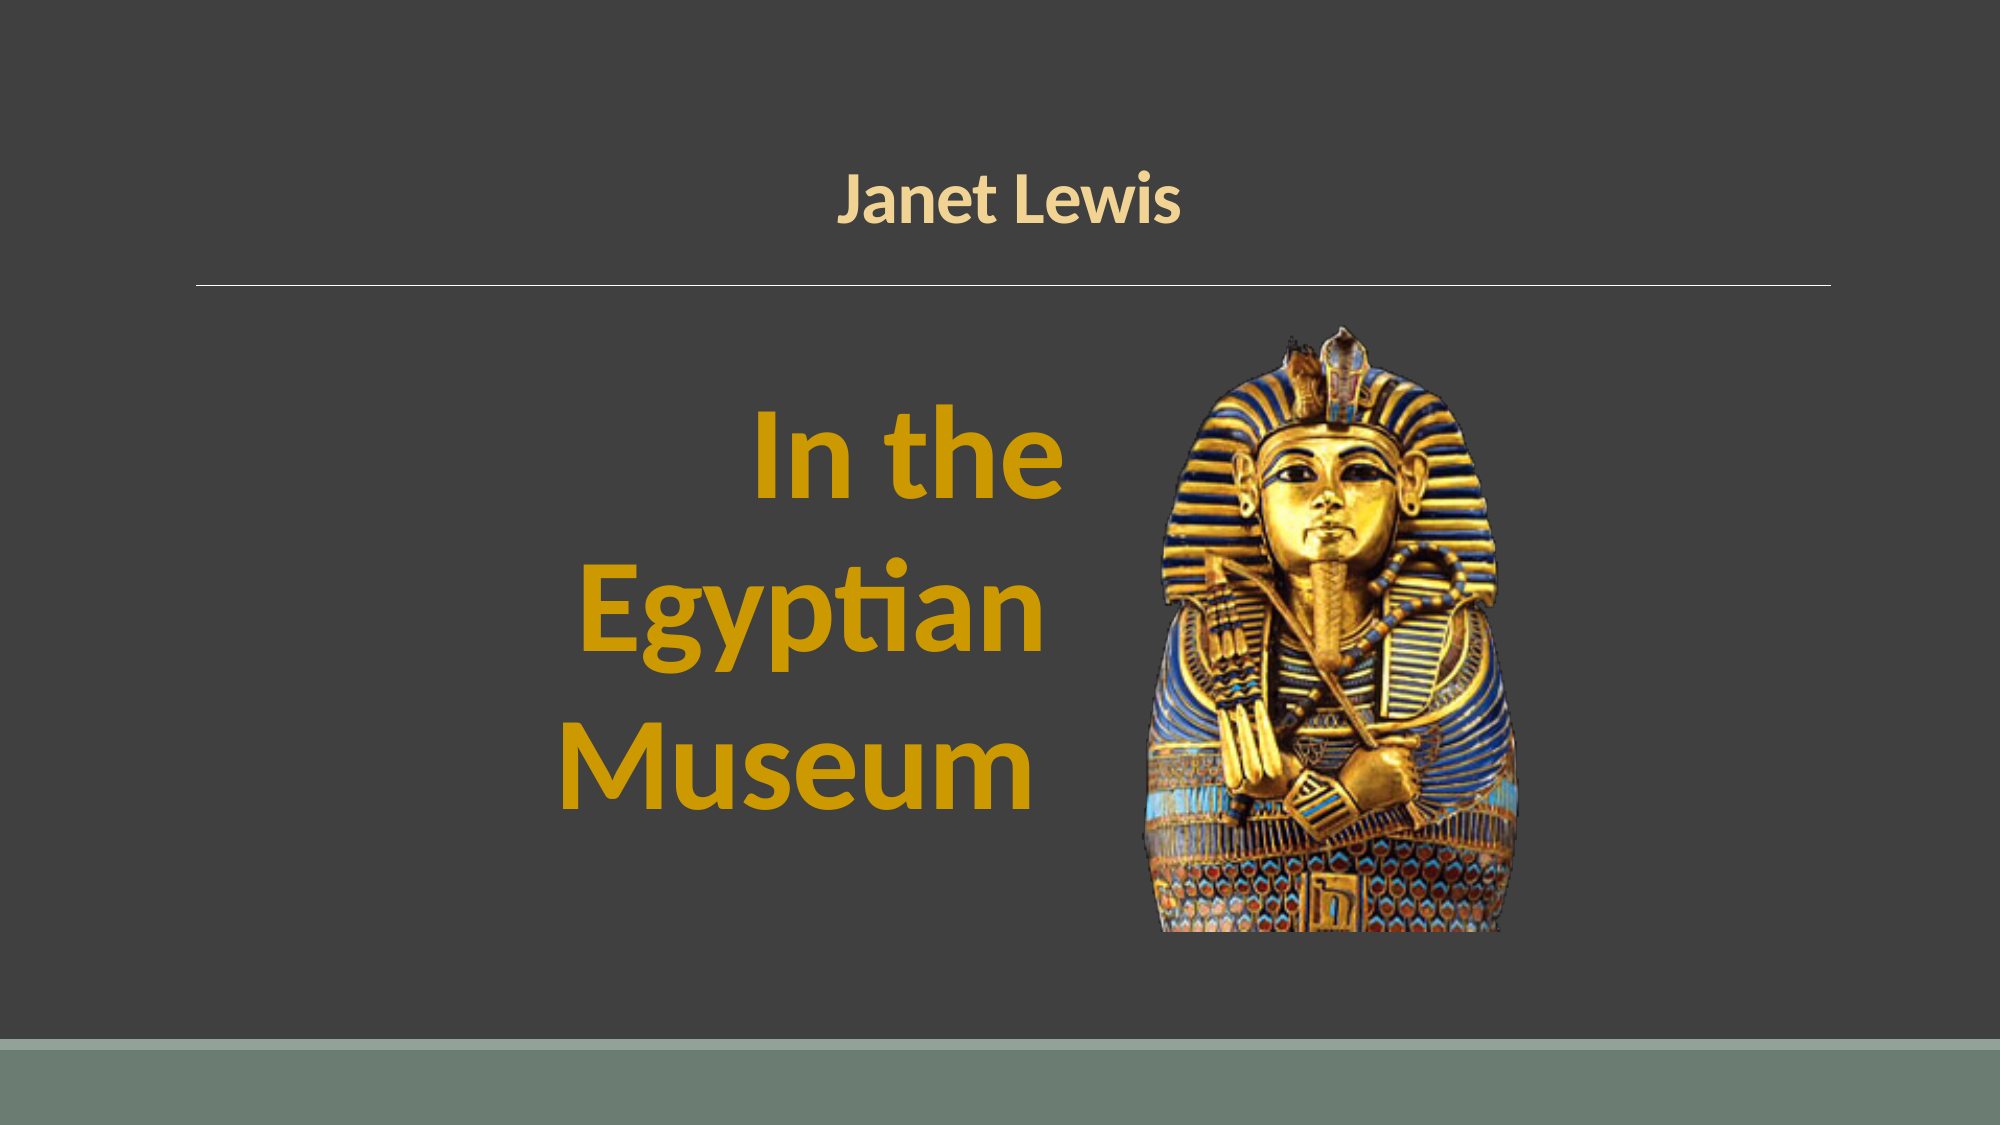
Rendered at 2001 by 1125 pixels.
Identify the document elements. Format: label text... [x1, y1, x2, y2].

picture [1122, 322, 1541, 932]
title Janet Lewis [770, 33, 1250, 247]
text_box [309, 344, 1082, 845]
